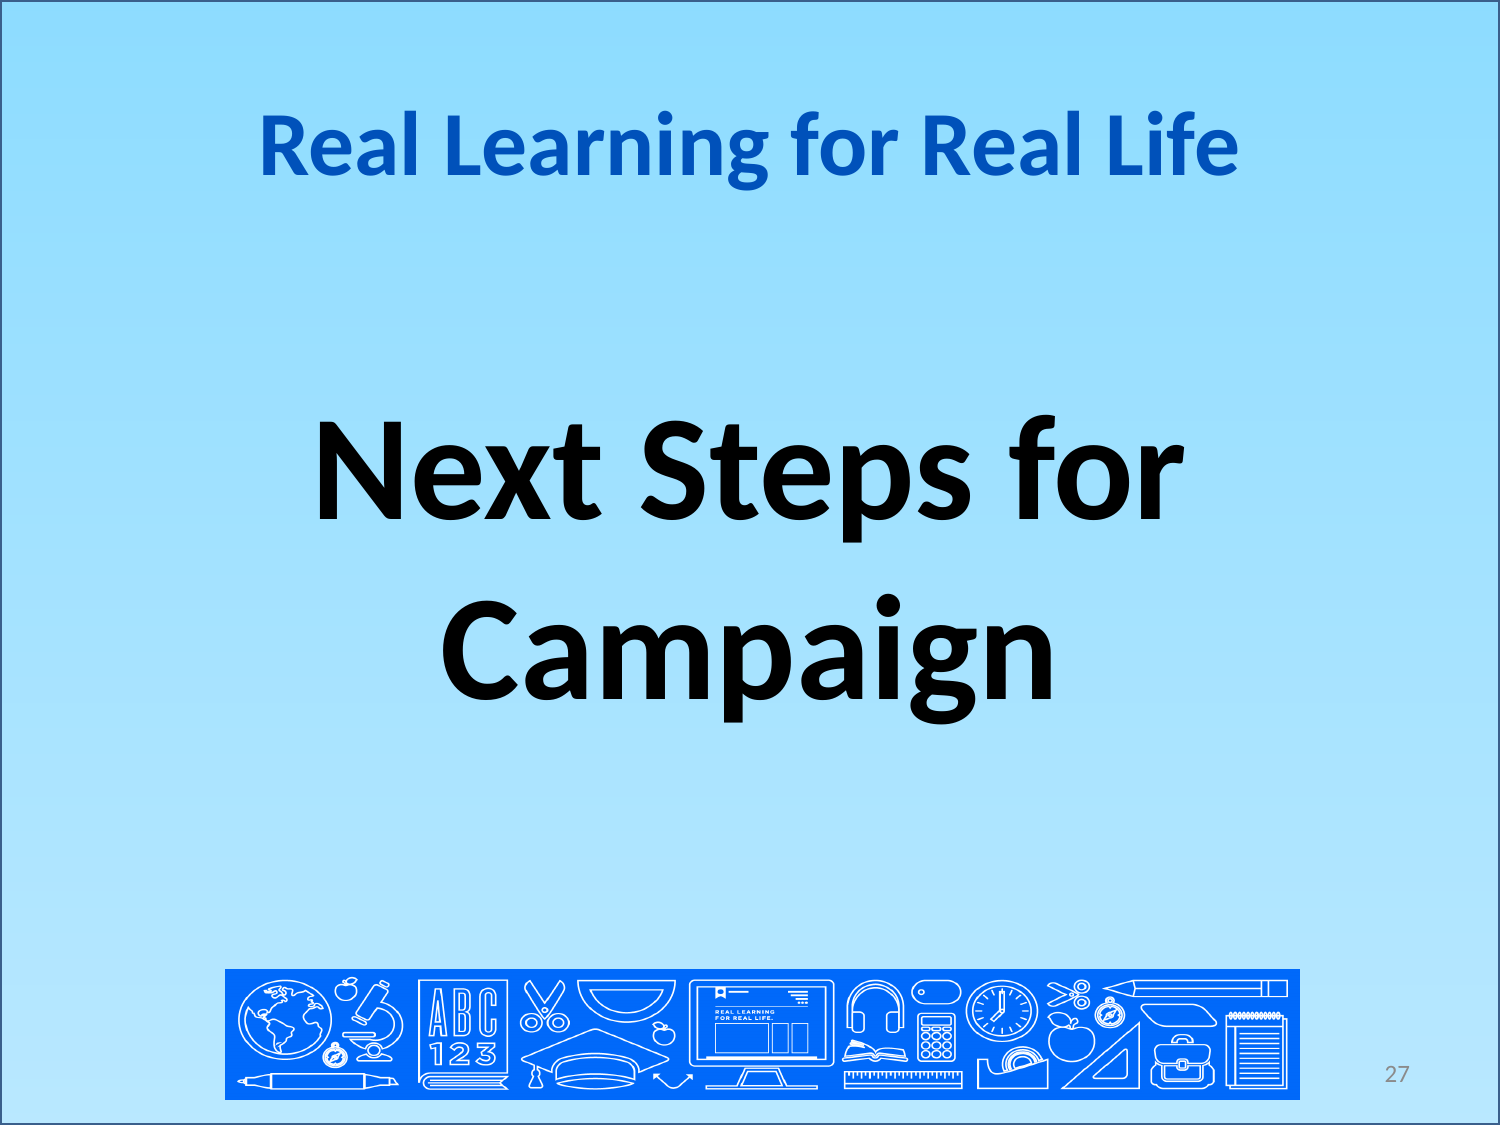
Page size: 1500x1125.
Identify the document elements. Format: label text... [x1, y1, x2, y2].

title Real Learning for Real Life [75, 45, 1425, 233]
picture [225, 969, 1300, 1100]
list Next Steps for Campaign [75, 362, 1425, 750]
slide_number 27 [1074, 1042, 1425, 1103]
